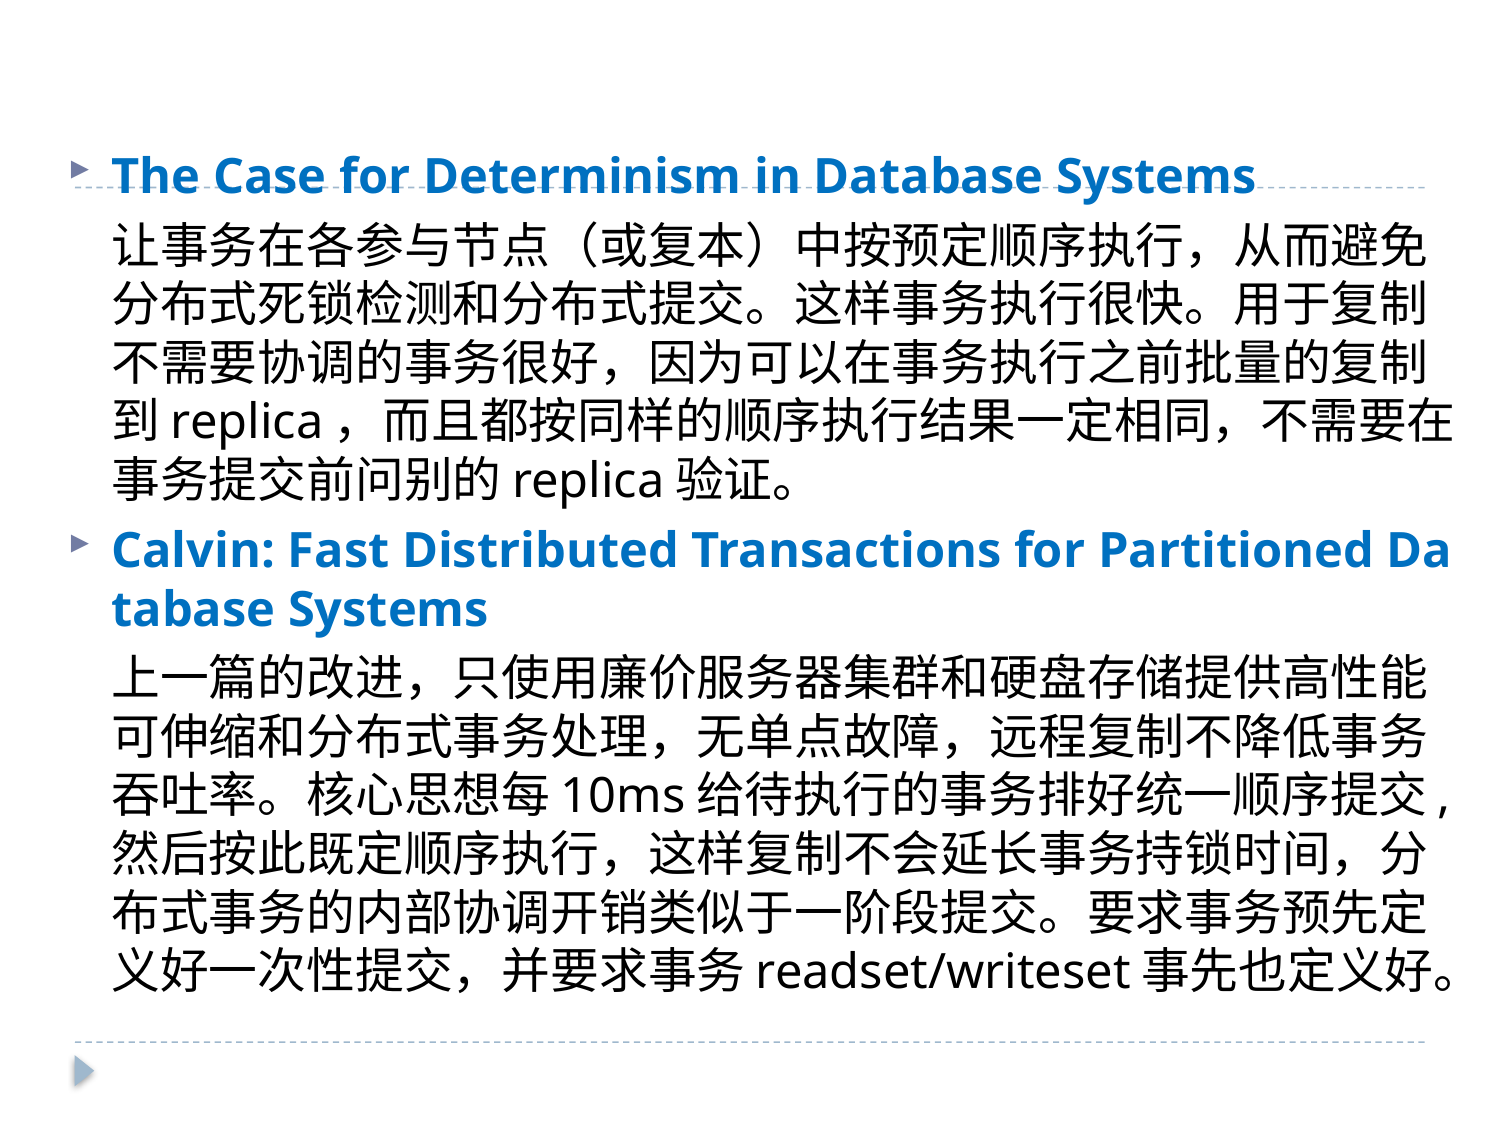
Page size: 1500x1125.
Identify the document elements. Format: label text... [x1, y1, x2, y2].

list The Case for Determinism in Database Systems 让事务在各参与节点（或复本）中按预定顺序执行，从而避免分布式死锁检测和分布式提交。这样事务执行很快。用于复制不需要协调的事务很好，因为可以在事务执行之前批量的复制到replica，而且都按同样的顺序执行结果一定相同，不需要在事务提交前问别的replica验证。 Calvin: Fast Distributed Transactions for Partitioned Database Systems 上一篇的改进，只使用廉价服务器集群和硬盘存储提供高性能可伸缩和分布式事务处理，无单点故障，远程复制不降低事务吞吐率。核心思想每10ms给待执行的事务排好统一顺序提交,然后按此既定顺序执行，这样复制不会延长事务持锁时间，分布式事务的内部协调开销类似于一阶段提交。要求事务预先定义好一次性提交，并要求事务readset/writeset事先也定义好。 [53, 137, 1471, 1024]
